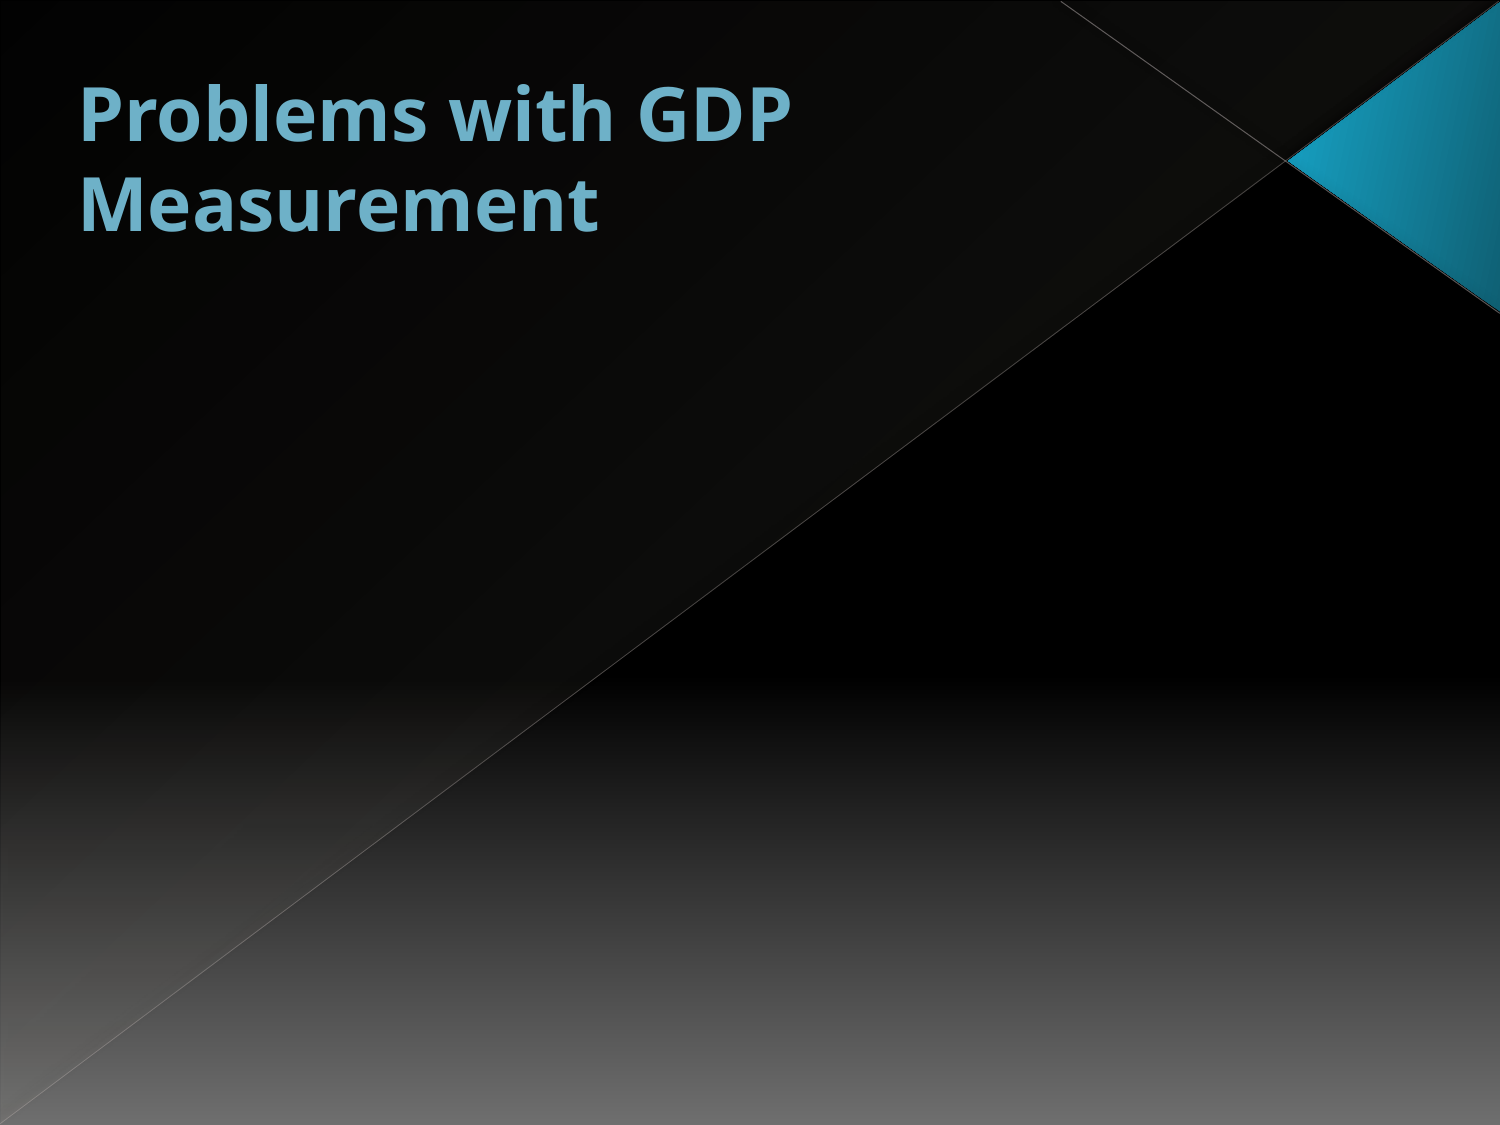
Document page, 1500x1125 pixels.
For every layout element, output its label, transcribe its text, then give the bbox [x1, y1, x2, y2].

title Problems with GDP Measurement [62, 44, 1250, 268]
